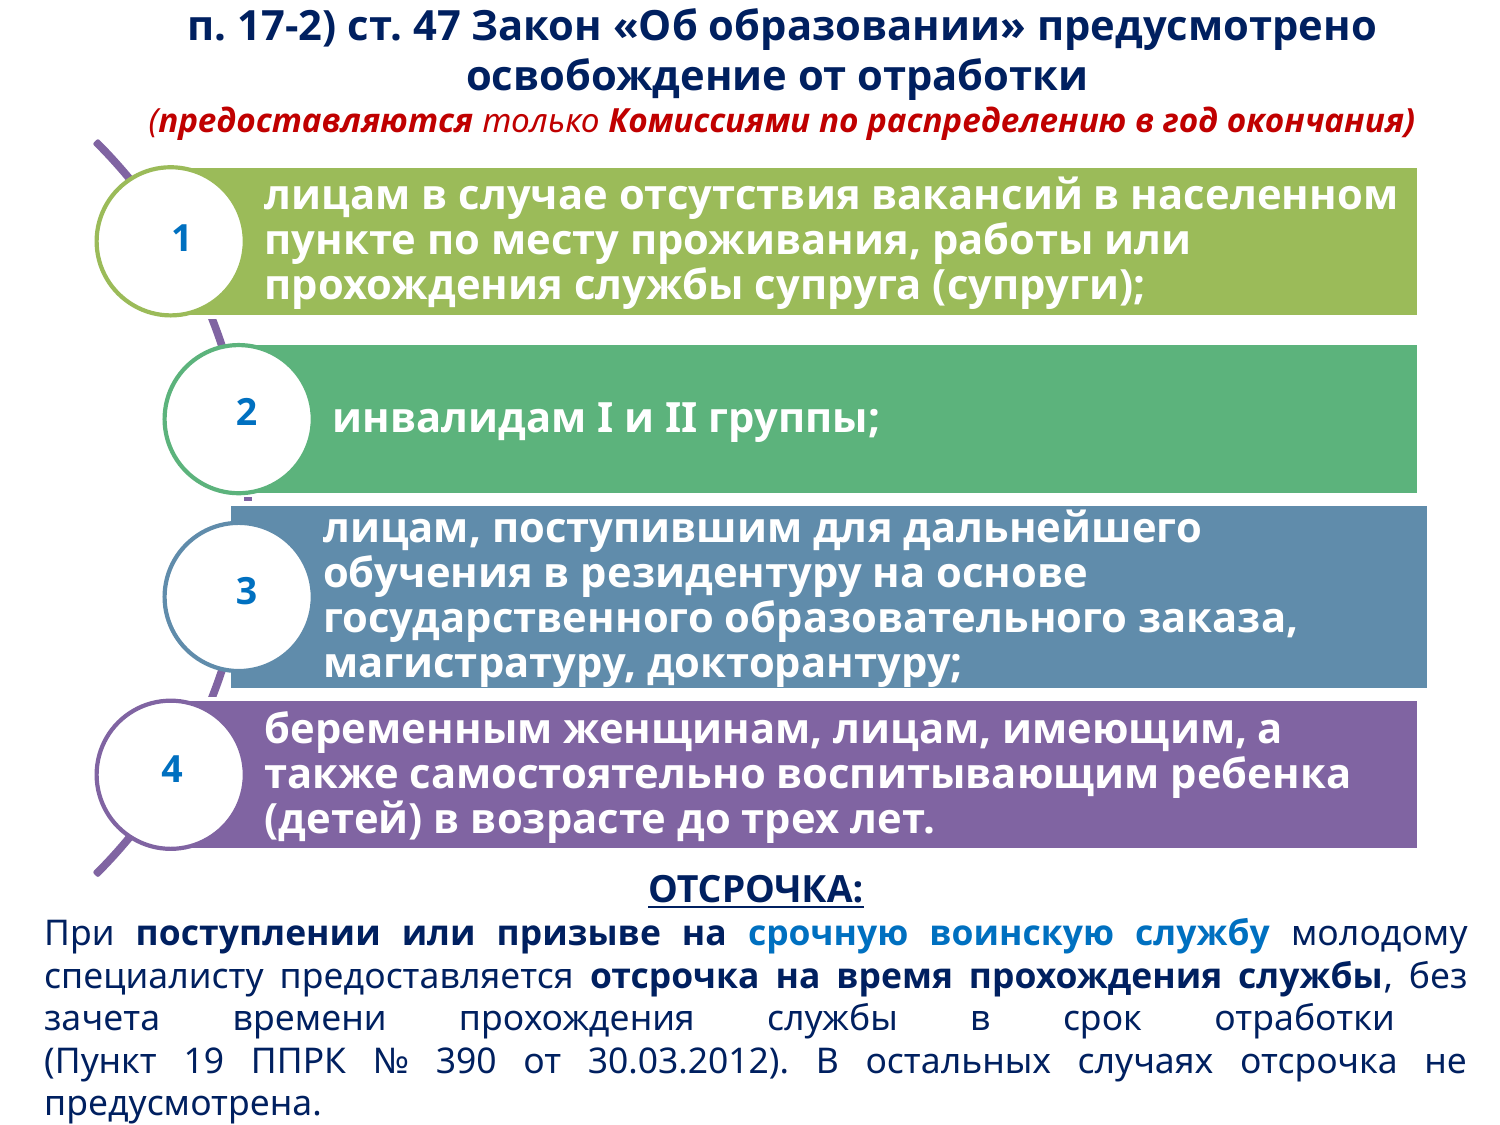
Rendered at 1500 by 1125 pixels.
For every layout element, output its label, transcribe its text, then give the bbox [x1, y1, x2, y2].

title п. 17-2) ст. 47 Закон «Об образовании» предусмотрено освобождение от отработки (предоставляются только Комиссиями по распределению в год окончания) [64, 0, 1500, 171]
text_box ОТСРОЧКА: При поступлении или призыве на срочную воинскую службу молодому специалисту предоставляется отсрочка на время прохождения службы, без зачета времени прохождения службы в срок отработки (Пункт 19 ППРК № 390 от 30.03.2012). В остальных случаях отсрочка не предусмотрена. [29, 857, 1483, 1125]
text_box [88, 122, 1436, 894]
